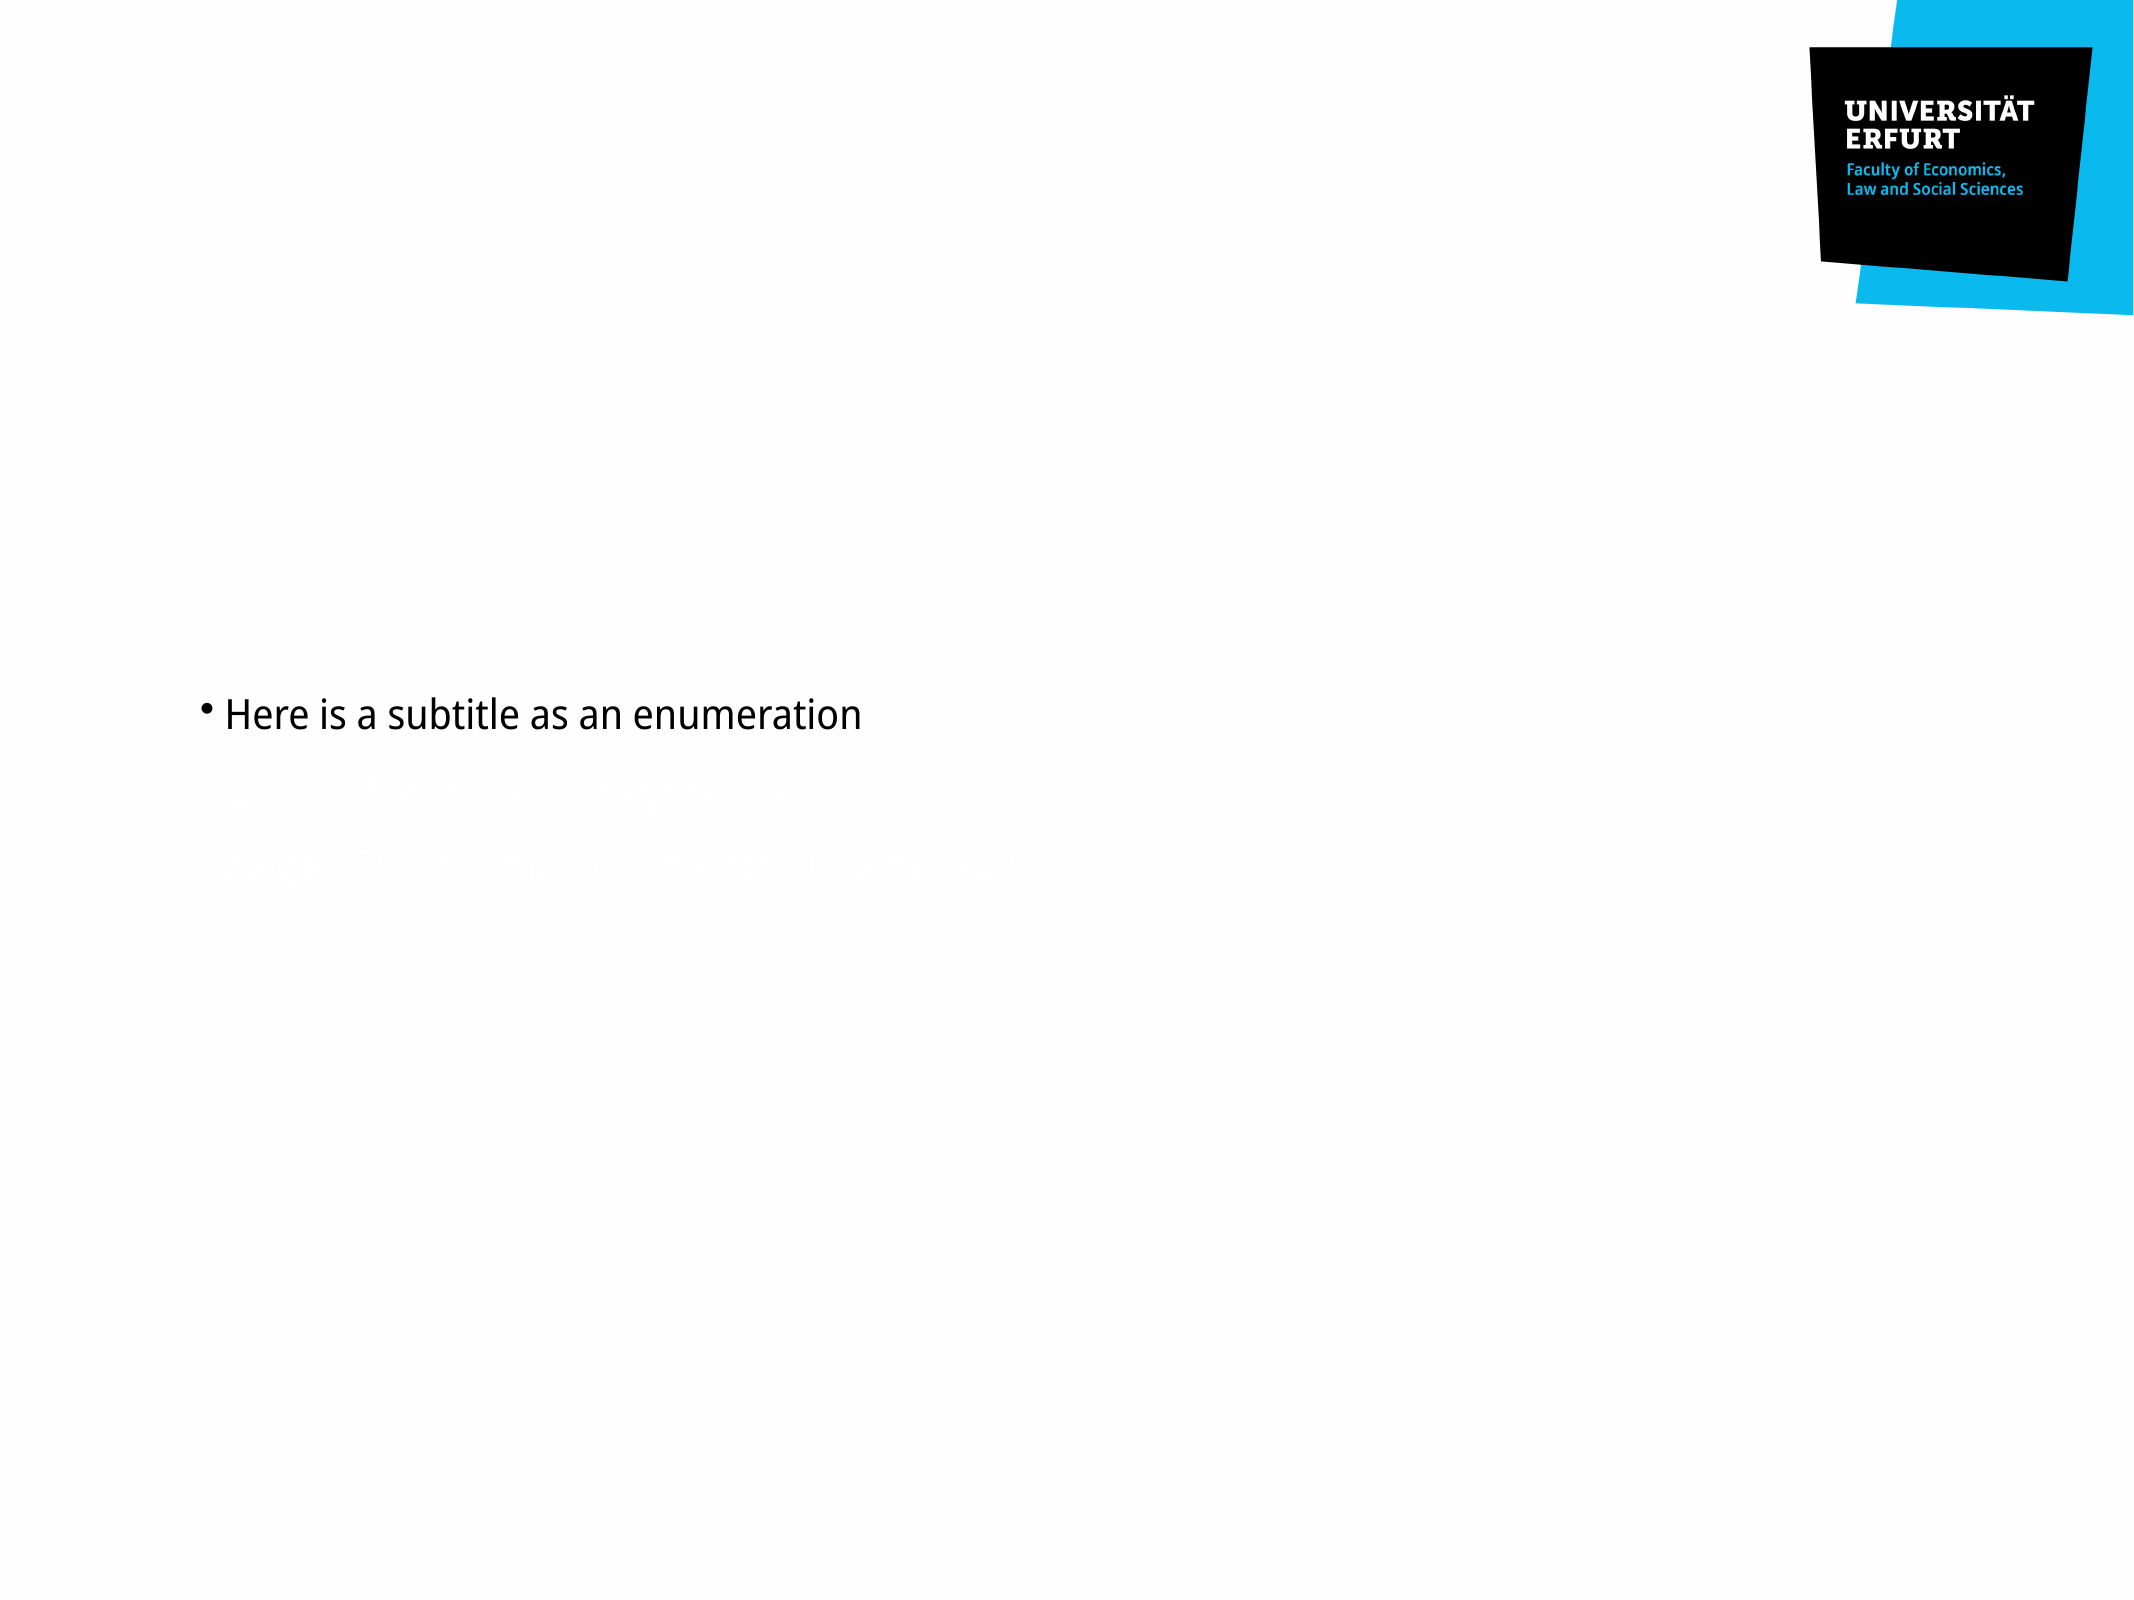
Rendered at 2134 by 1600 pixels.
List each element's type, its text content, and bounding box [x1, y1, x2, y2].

text_box Here is a subtitle as an enumeration Grauen Sie vorher gesagtes aus Zeigen Sie maximal 6 Elemente auf einer Folie [191, 654, 1909, 977]
picture [0, 0, 2134, 1600]
